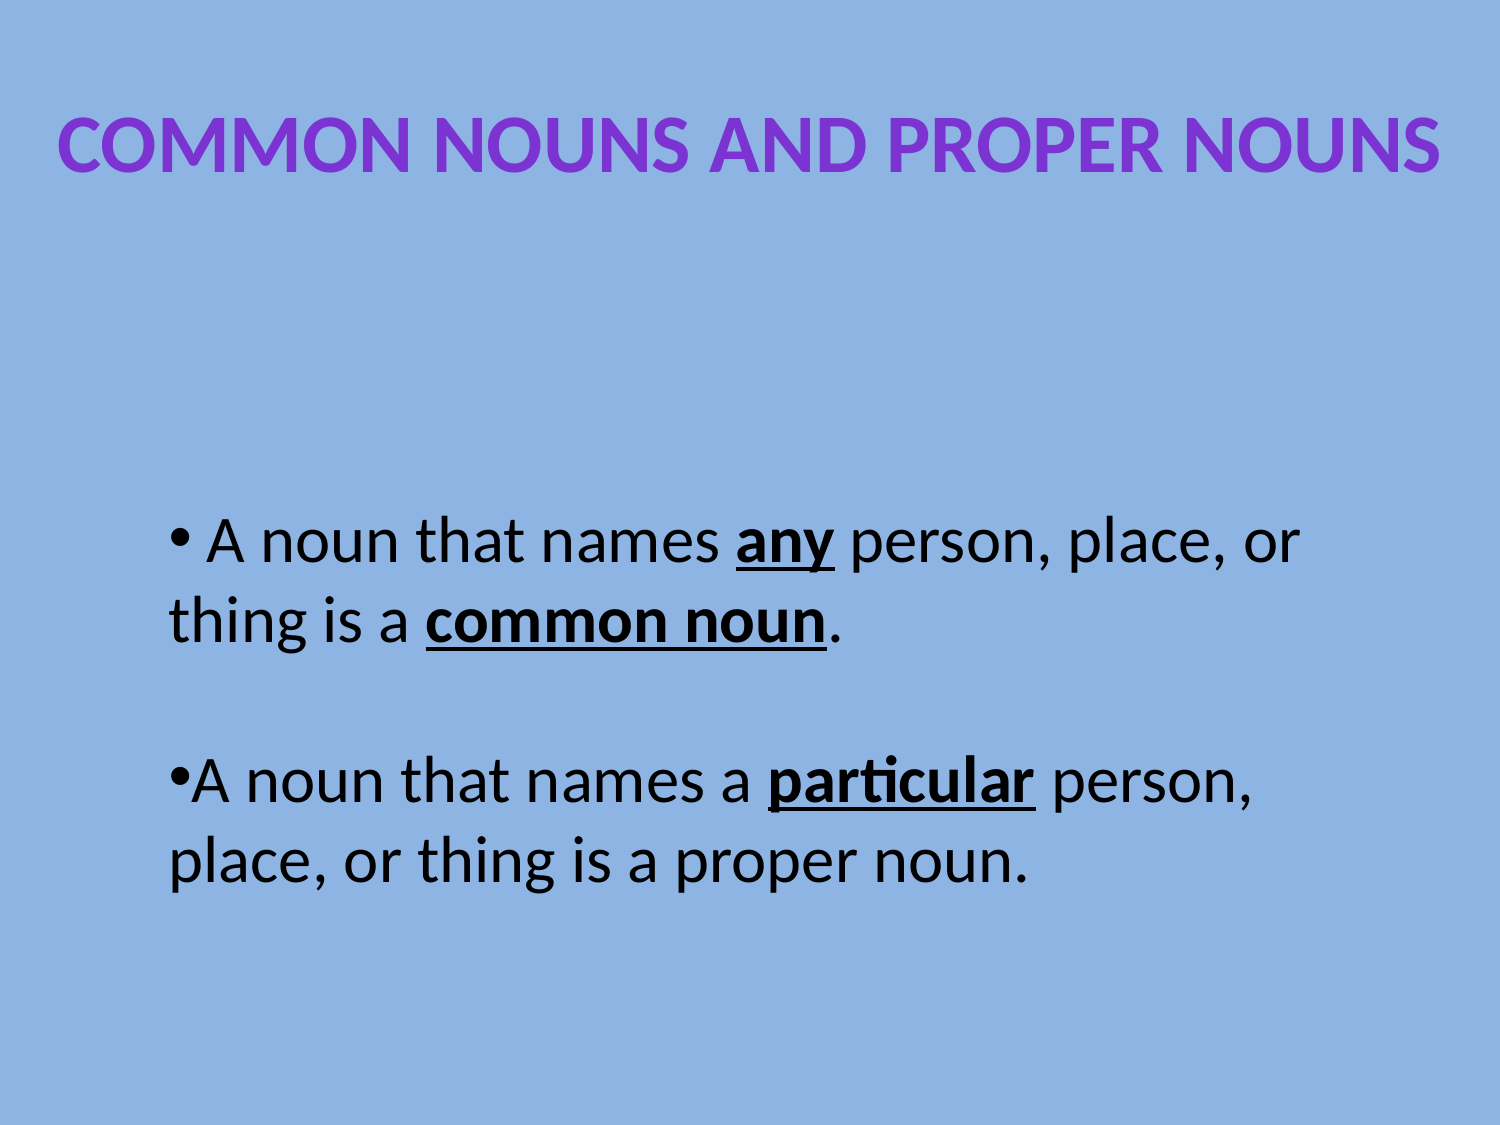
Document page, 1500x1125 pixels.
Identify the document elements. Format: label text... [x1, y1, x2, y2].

title Common Nouns and Proper Nouns [0, 45, 1500, 233]
text_box A noun that names any person, place, or thing is a common noun. A noun that names a particular person, place, or thing is a proper noun. [153, 488, 1335, 983]
